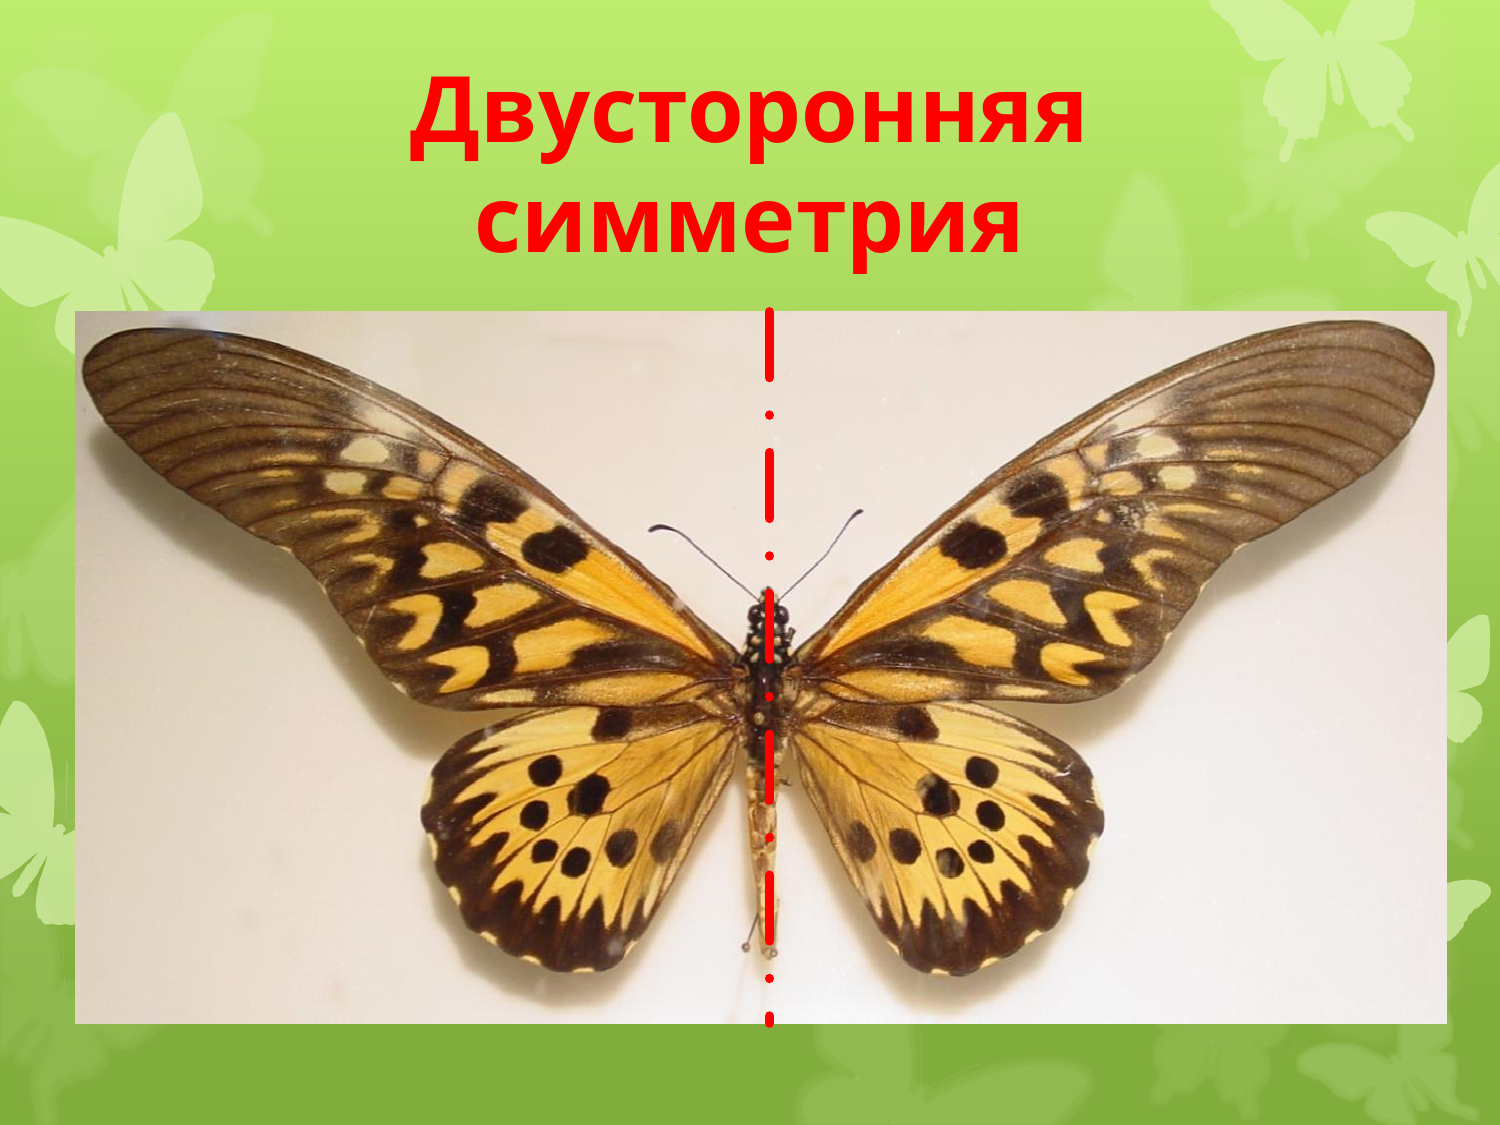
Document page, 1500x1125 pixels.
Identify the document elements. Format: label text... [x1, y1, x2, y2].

title Двусторонняя симметрия [165, 42, 1335, 279]
picture [74, 311, 768, 1024]
picture [771, 311, 1448, 1024]
